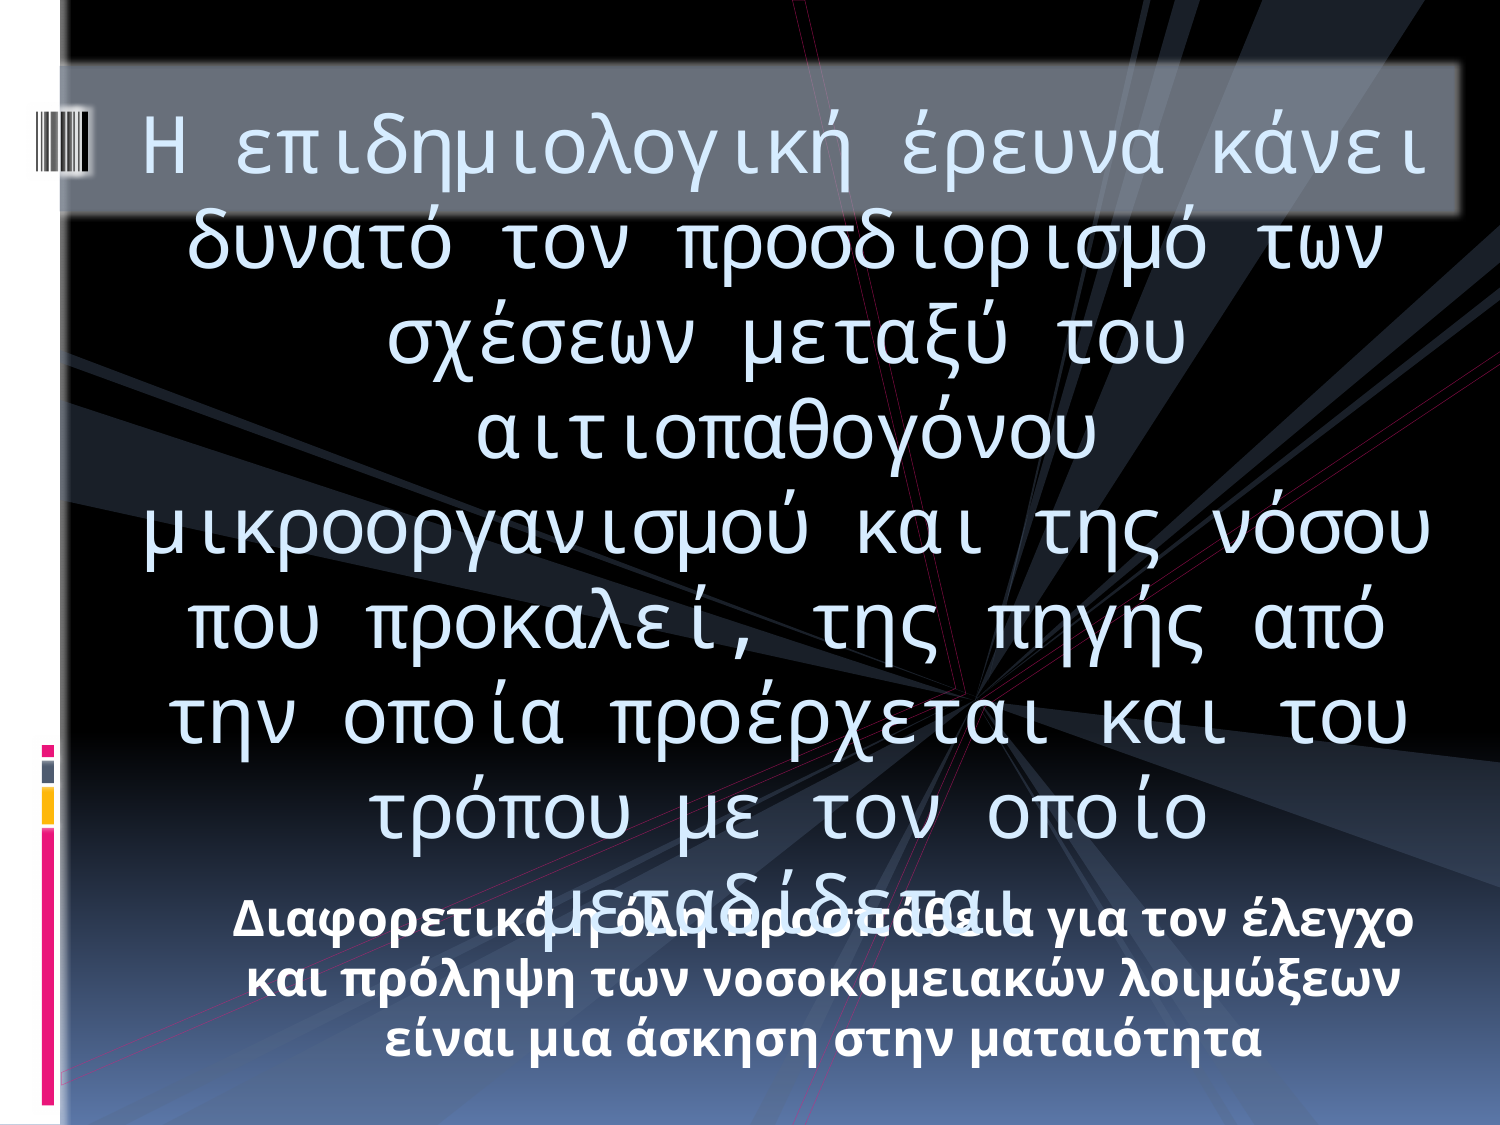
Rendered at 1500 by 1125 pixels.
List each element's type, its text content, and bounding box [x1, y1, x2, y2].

title Η επιδημιολογική έρευνα κάνει δυνατό τον προσδιορισμό των σχέσεων μεταξύ του αιτιοπαθογόνου μικροοργανισμού και της νόσου που προκαλεί, της πηγής από την οποία προέρχεται και του τρόπου με τον οποίο μεταδίδεται [115, 84, 1454, 212]
list Διαφορετικά η όλη προσπάθεια για τον έλεγχο και πρόληψη των νοσοκομειακών λοιμώξεων είναι μια άσκηση στην ματαιότητα [175, 878, 1466, 1102]
